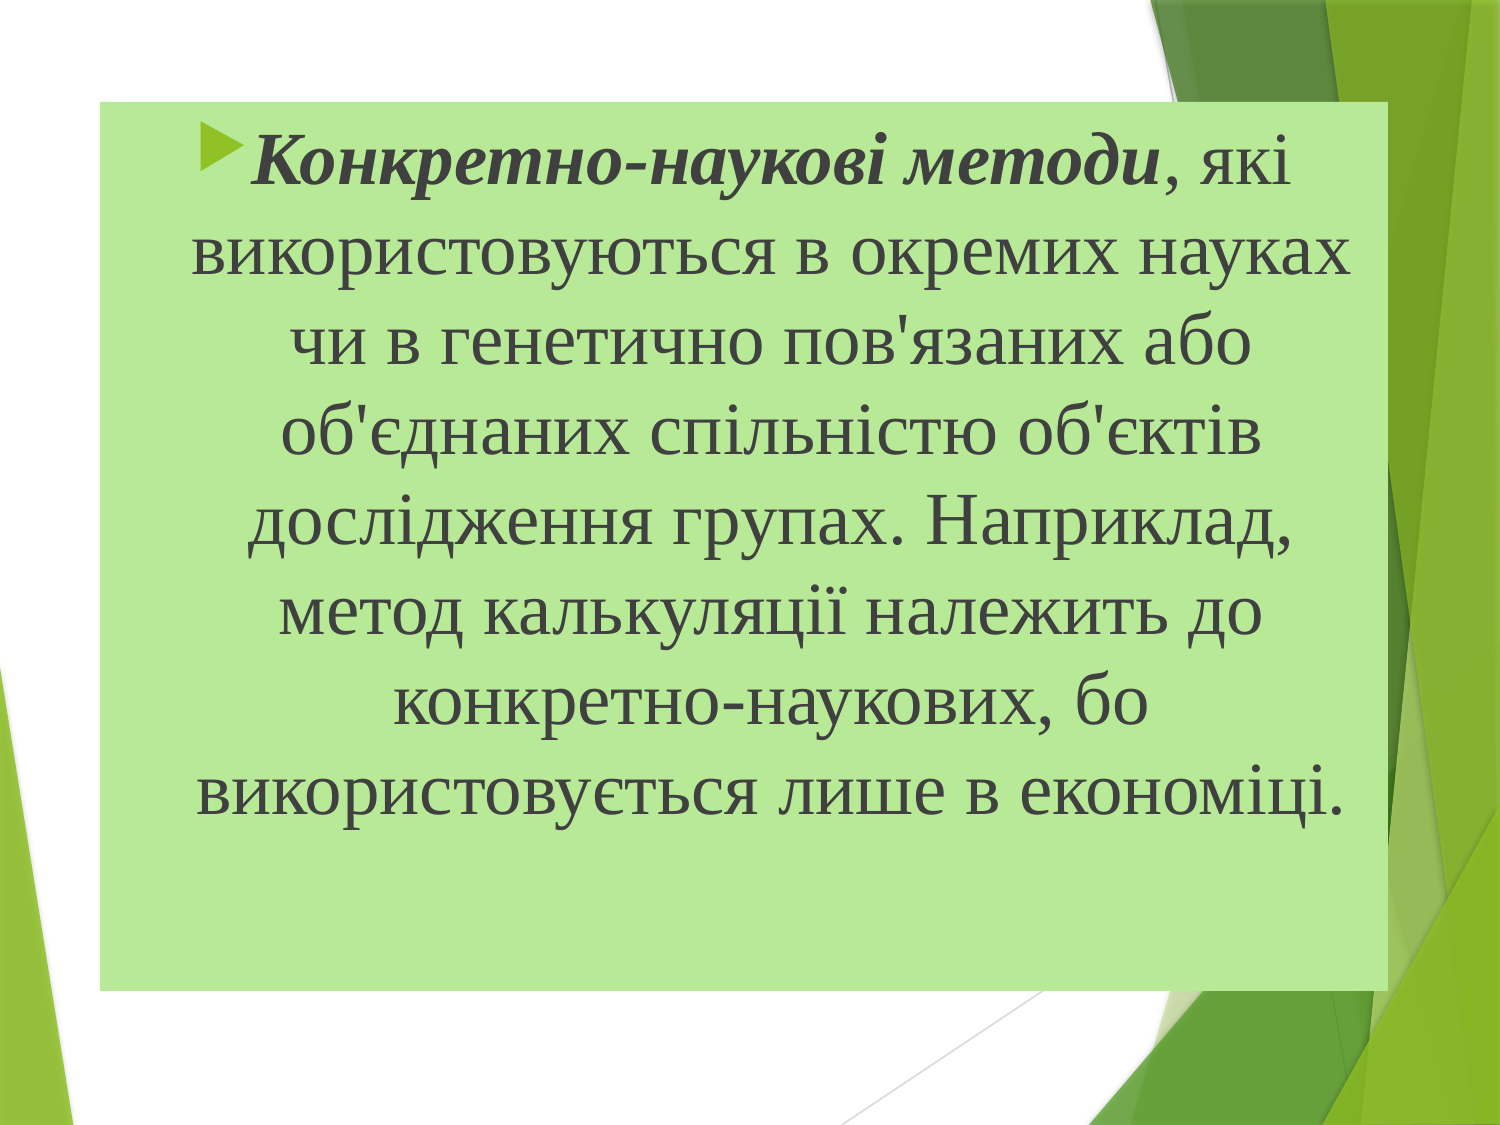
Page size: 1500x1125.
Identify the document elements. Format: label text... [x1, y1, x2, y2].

list Конкретно-наукові методи, які використовуються в окремих науках чи в генетично пов'язаних або об'єднаних спільністю об'єктів дослідження групах. Наприклад, метод калькуляції належить до конкретно-наукових, бо використовується лише в економіці. [99, 101, 1388, 991]
